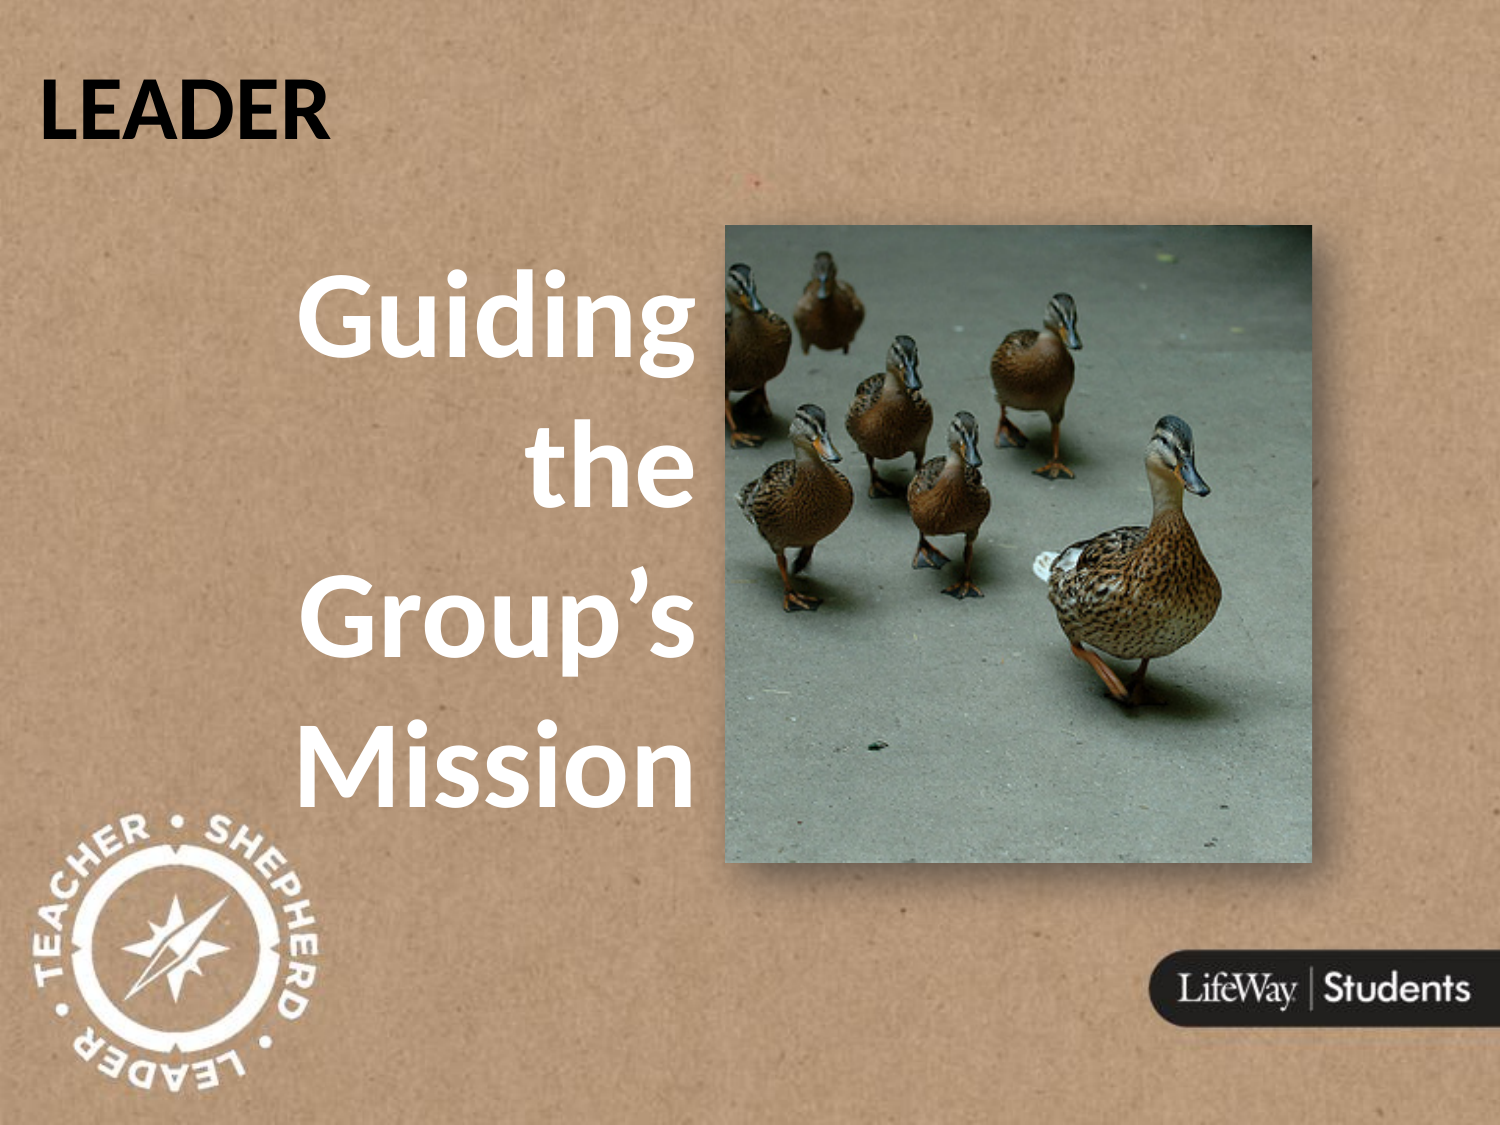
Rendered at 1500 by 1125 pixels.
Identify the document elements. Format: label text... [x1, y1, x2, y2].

text_box LEADER [24, 0, 963, 205]
picture [0, 0, 1500, 1125]
list Guiding the Group’s Mission [87, 224, 713, 968]
